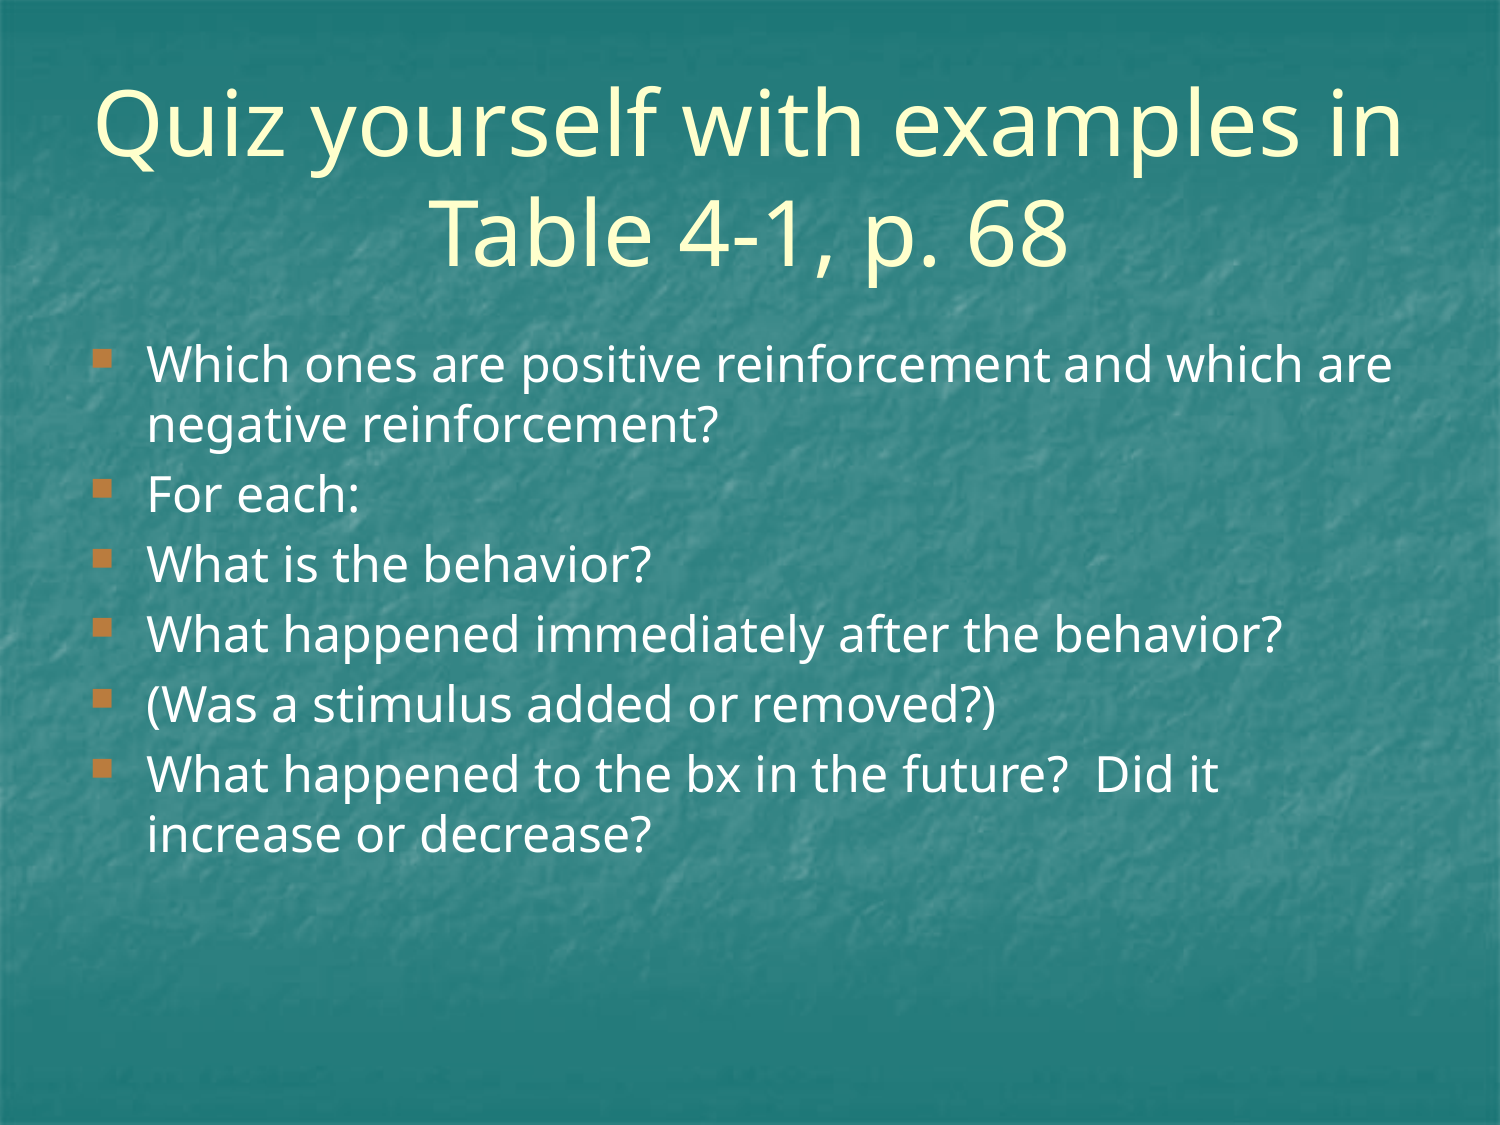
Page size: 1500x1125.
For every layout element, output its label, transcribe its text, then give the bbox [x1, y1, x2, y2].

list Which ones are positive reinforcement and which are negative reinforcement? For each: What is the behavior? What happened immediately after the behavior? (Was a stimulus added or removed?) What happened to the bx in the future? Did it increase or decrease? [74, 324, 1426, 1001]
title Quiz yourself with examples in Table 4-1, p. 68 [74, 62, 1426, 288]
